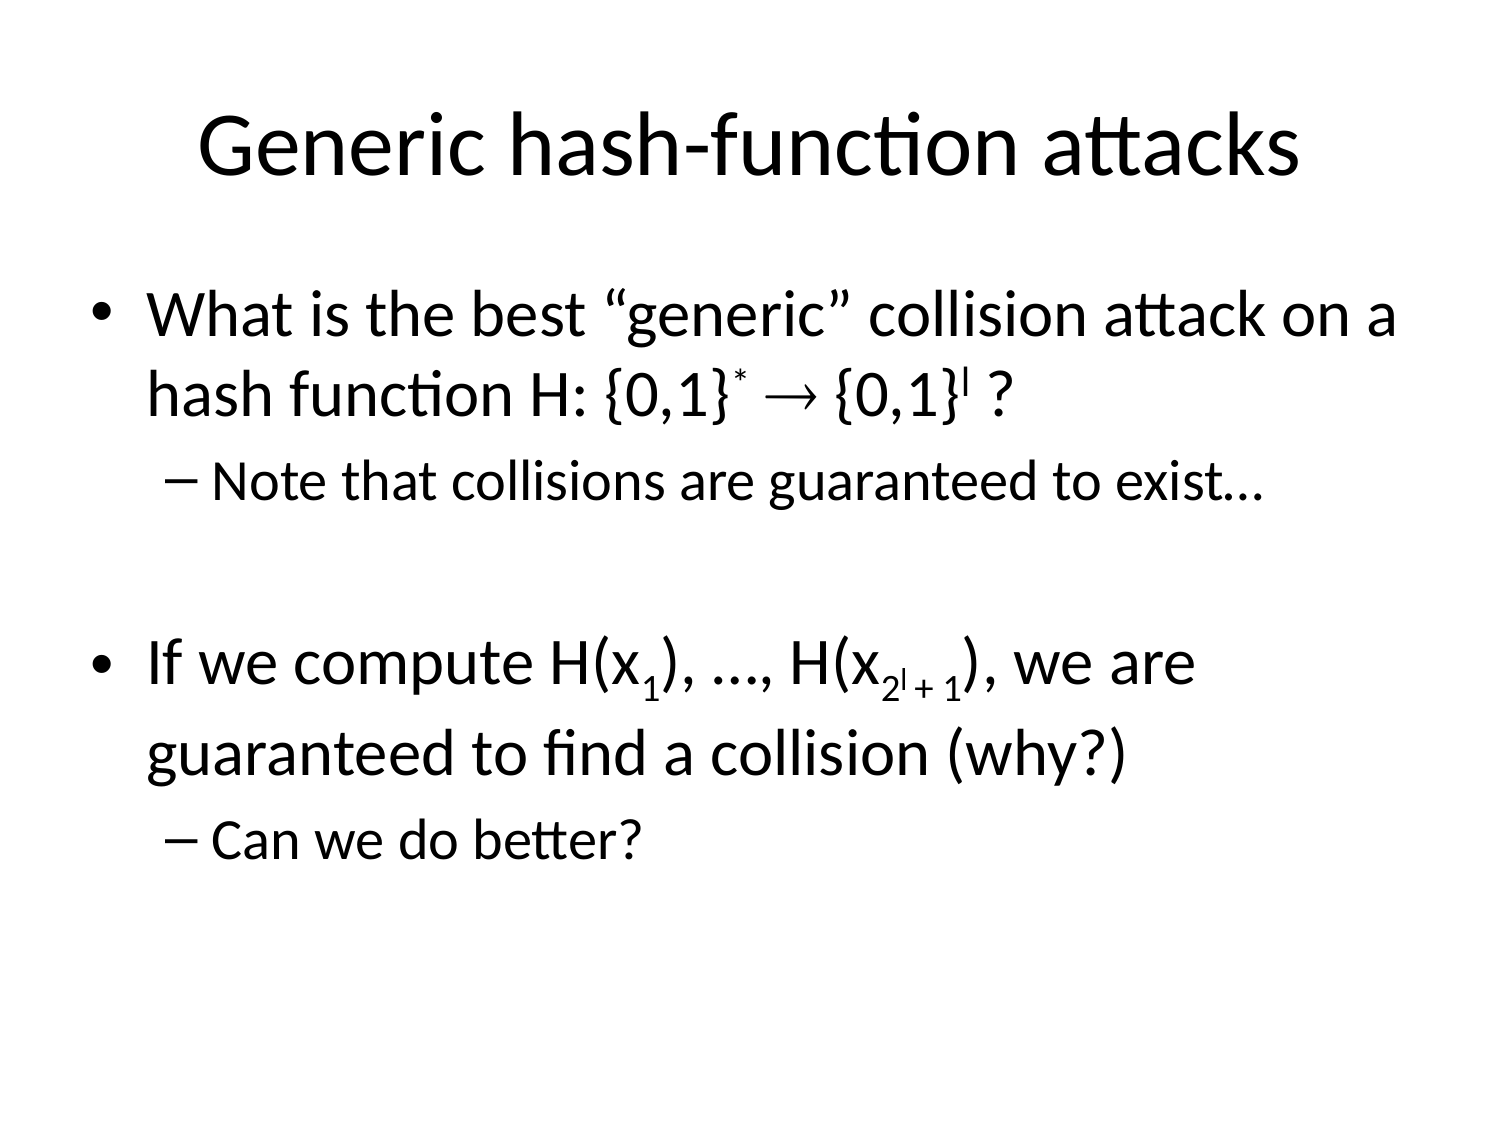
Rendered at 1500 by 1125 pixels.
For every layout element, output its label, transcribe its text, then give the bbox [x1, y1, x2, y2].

list What is the best “generic” collision attack on a hash function H: {0,1}*  {0,1}l ? Note that collisions are guaranteed to exist… If we compute H(x1), …, H(x2l + 1), we are guaranteed to find a collision (why?) Can we do better? [75, 262, 1425, 1005]
title Generic hash-function attacks [75, 45, 1425, 233]
